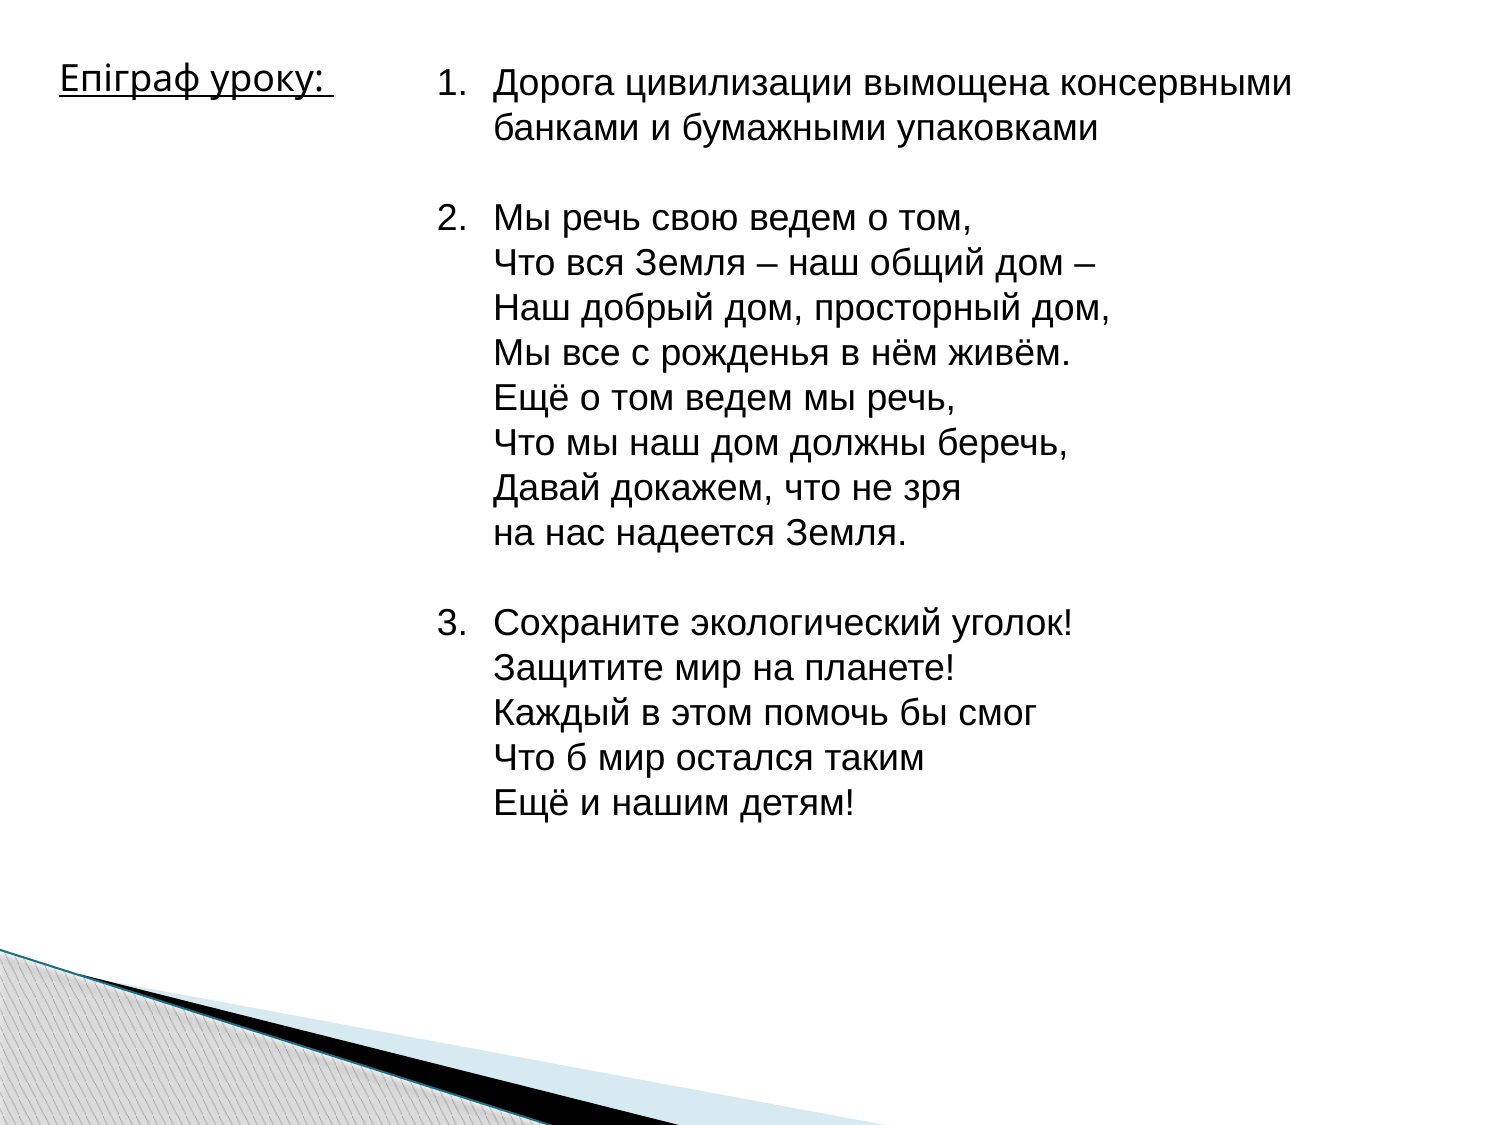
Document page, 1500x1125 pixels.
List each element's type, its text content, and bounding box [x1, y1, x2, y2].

text_box Епіграф уроку: [44, 46, 350, 107]
text_box Дорога цивилизации вымощена консервными банками и бумажными упаковками Мы речь свою ведем о том, Что вся Земля – наш общий дом – Наш добрый дом, просторный дом, Мы все с рожденья в нём живём. Ещё о том ведем мы речь, Что мы наш дом должны беречь, Давай докажем, что не зря на нас надеется Земля. 3. Сохраните экологический уголок! Защитите мир на планете! Каждый в этом помочь бы смог Что б мир остался таким Ещё и нашим детям! [421, 50, 1430, 831]
